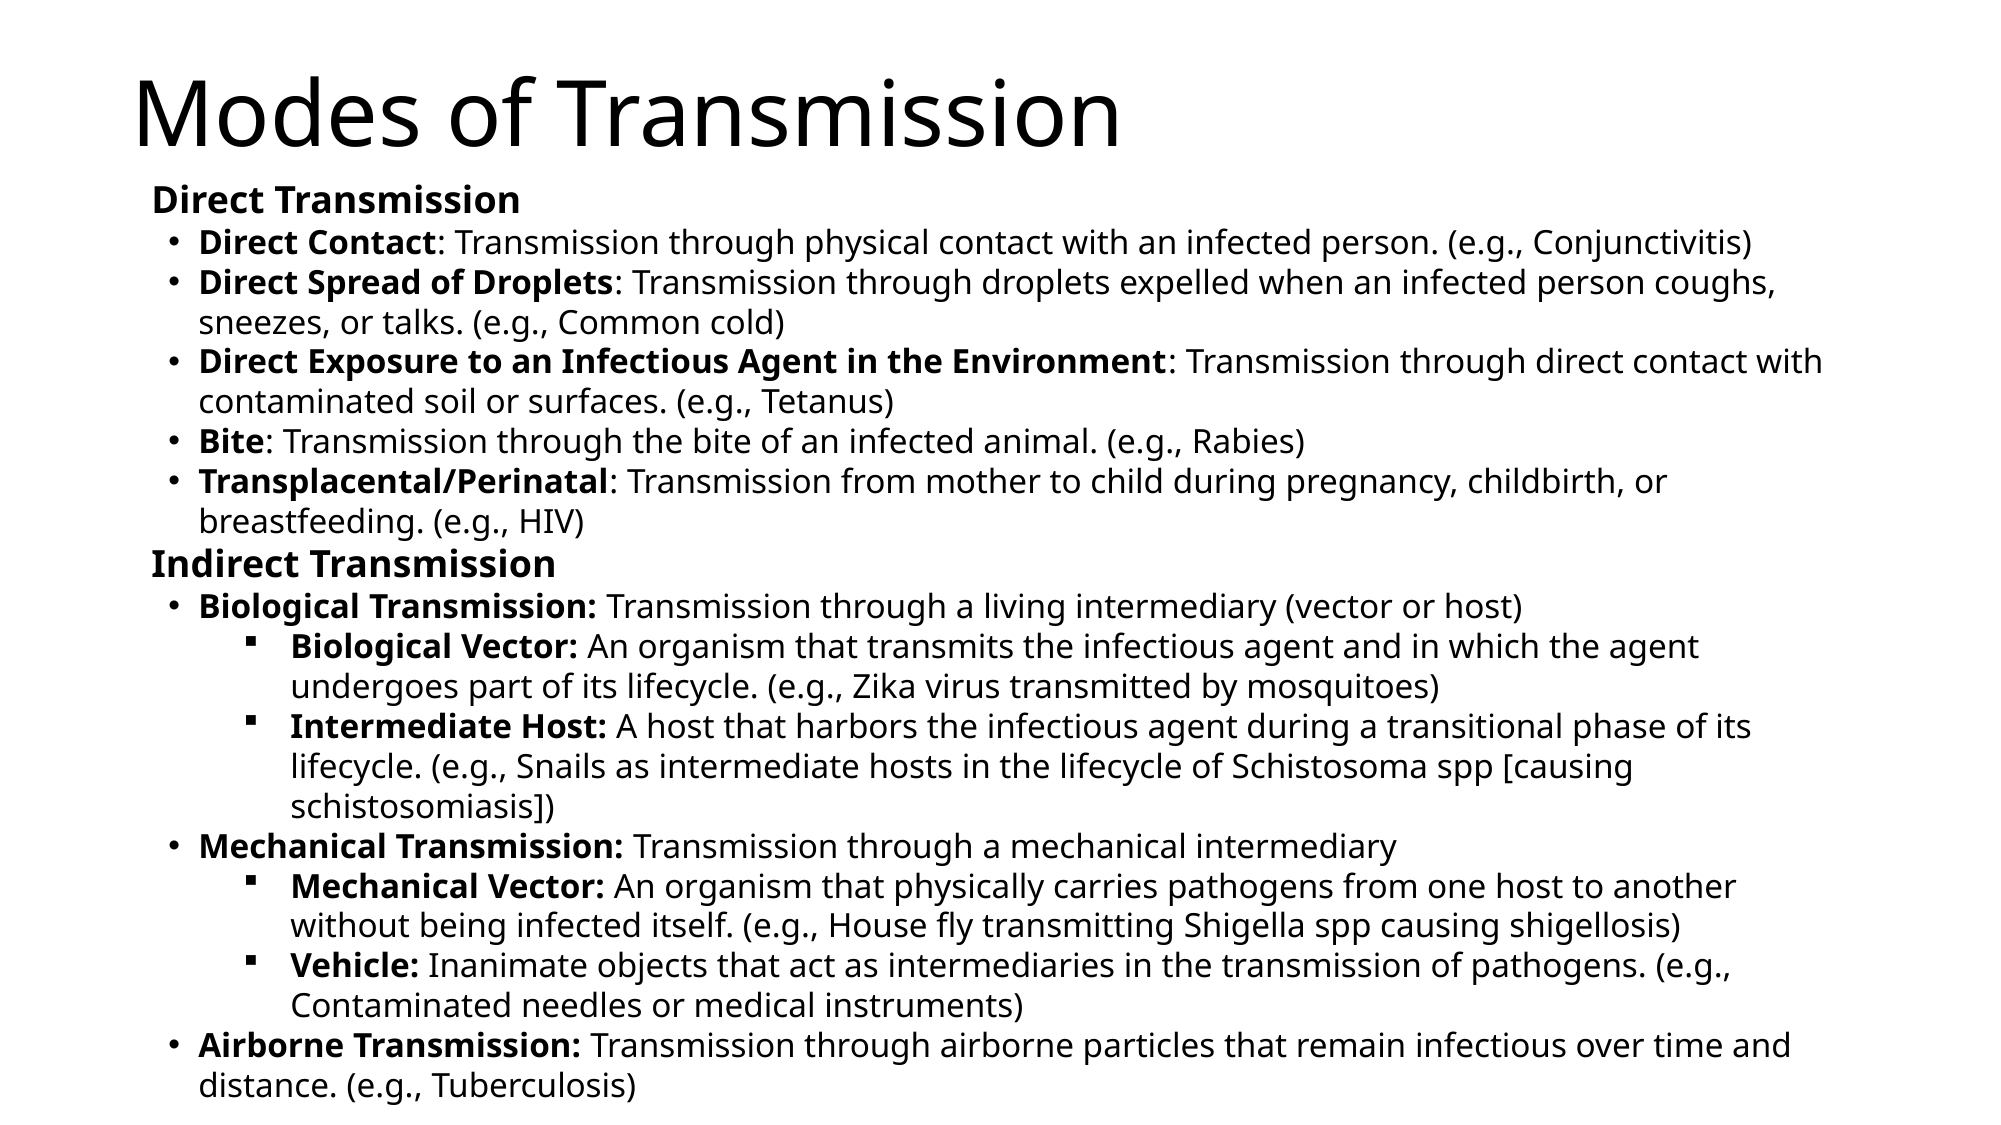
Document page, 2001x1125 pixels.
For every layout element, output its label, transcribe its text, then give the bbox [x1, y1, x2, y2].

text_box Modes of Transmission [116, 59, 1842, 169]
text_box Direct Transmission Direct Contact: Transmission through physical contact with an infected person. (e.g., Conjunctivitis) Direct Spread of Droplets: Transmission through droplets expelled when an infected person coughs, sneezes, or talks. (e.g., Common cold) Direct Exposure to an Infectious Agent in the Environment: Transmission through direct contact with contaminated soil or surfaces. (e.g., Tetanus) Bite: Transmission through the bite of an infected animal. (e.g., Rabies) Transplacental/Perinatal: Transmission from mother to child during pregnancy, childbirth, or breastfeeding. (e.g., HIV) Indirect Transmission Biological Transmission: Transmission through a living intermediary (vector or host) Biological Vector: An organism that transmits the infectious agent and in which the agent undergoes part of its lifecycle. (e.g., Zika virus transmitted by mosquitoes) Intermediate Host: A host that harbors the infectious agent during a transitional phase of its lifecycle. (e.g., Snails as intermediate hosts in the lifecycle of Schistosoma spp [causing schistosomiasis]) Mechanical Transmission: Transmission through a mechanical intermediary Mechanical Vector: An organism that physically carries pathogens from one host to another without being infected itself. (e.g., House fly transmitting Shigella spp causing shigellosis) Vehicle: Inanimate objects that act as intermediaries in the transmission of pathogens. (e.g., Contaminated needles or medical instruments) Airborne Transmission: Transmission through airborne particles that remain infectious over time and distance. (e.g., Tuberculosis) [136, 168, 1862, 1112]
